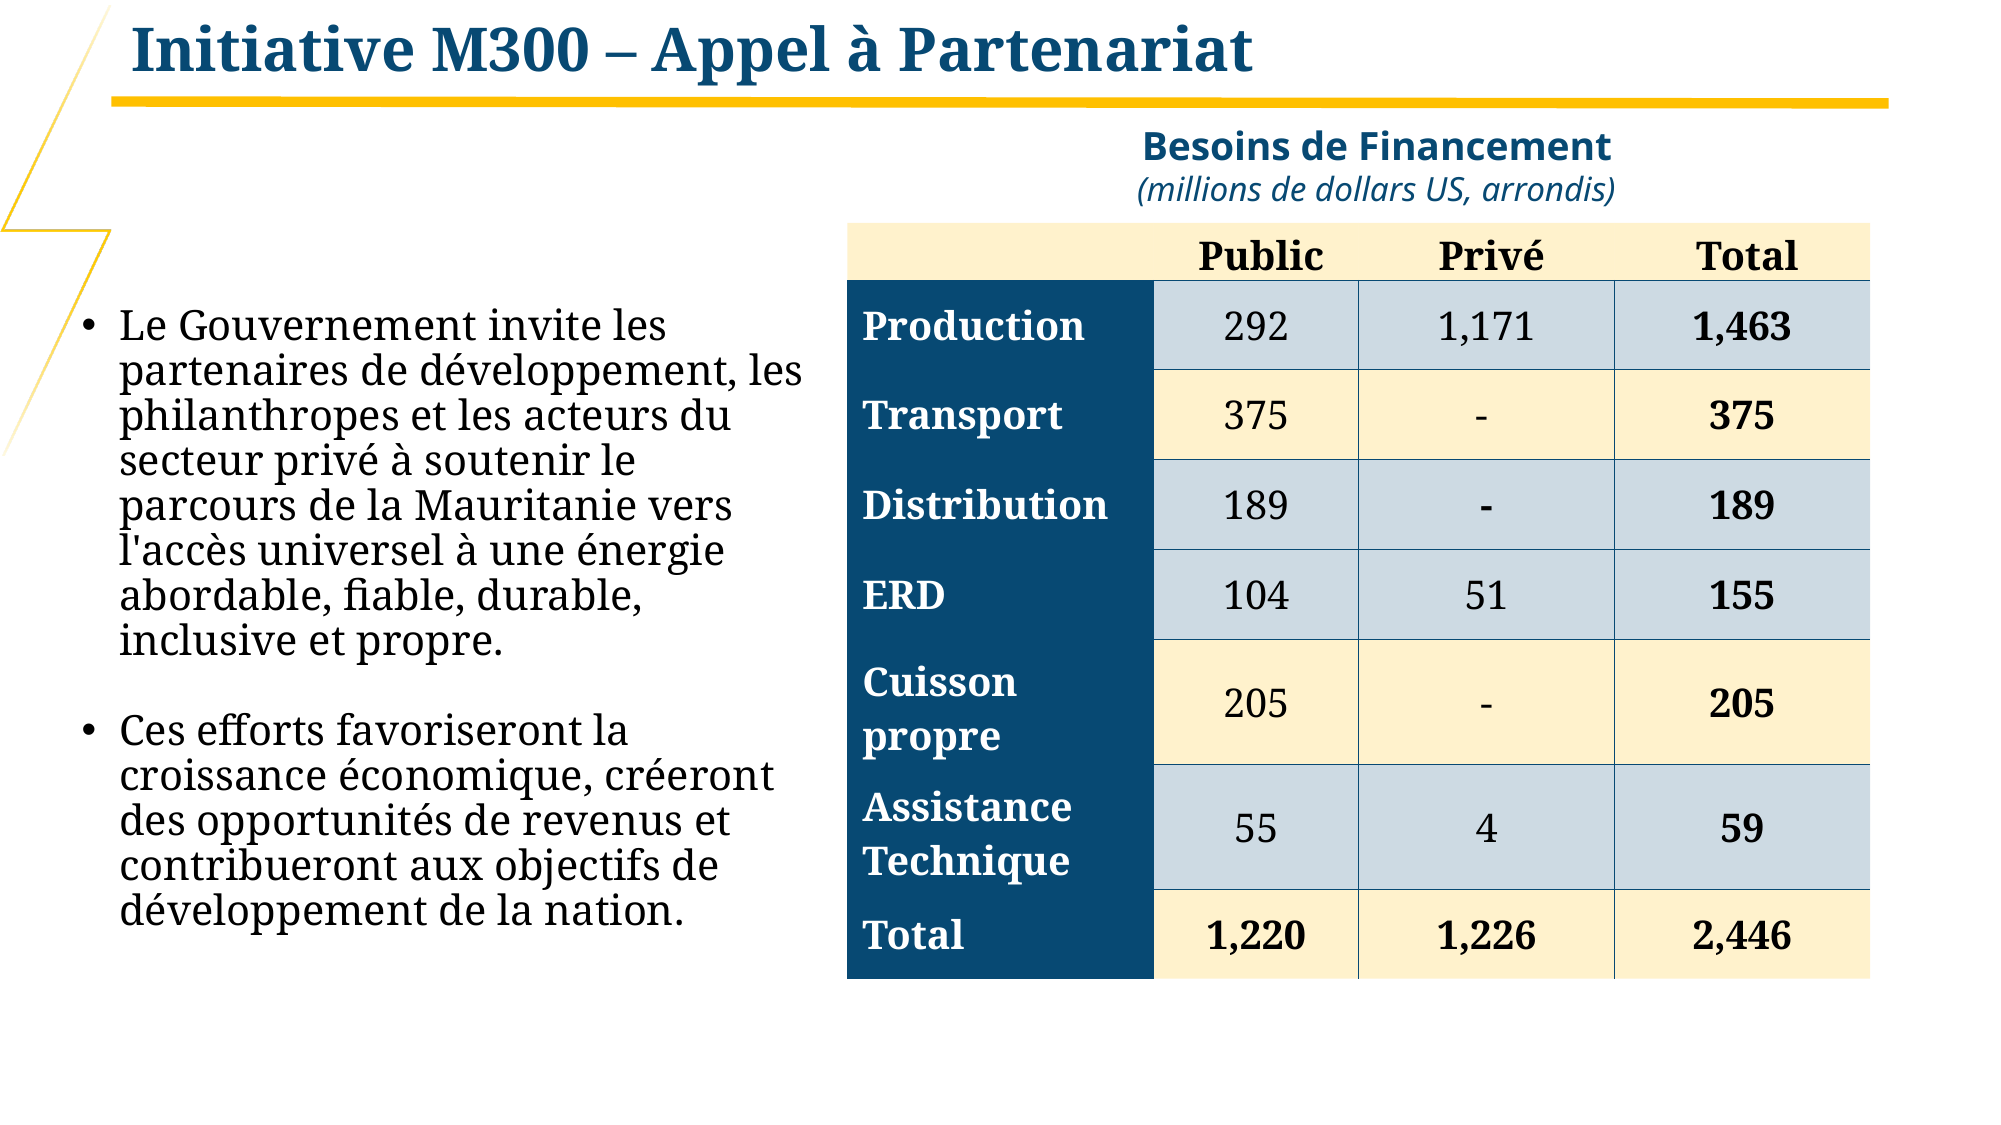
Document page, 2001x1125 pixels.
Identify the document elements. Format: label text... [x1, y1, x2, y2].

list Le Gouvernement invite les partenaires de développement, les philanthropes et les acteurs du secteur privé à soutenir le parcours de la Mauritanie vers l'accès universel à une énergie abordable, fiable, durable, inclusive et propre. Ces efforts favoriseront la croissance économique, créeront des opportunités de revenus et contribueront aux objectifs de développement de la nation. [66, 297, 834, 954]
table_cell Total [847, 890, 1153, 979]
table_cell Transport [847, 370, 1153, 459]
table_cell 59 [1615, 765, 1870, 889]
table_cell 104 [1154, 550, 1358, 639]
table_cell Distribution [847, 460, 1153, 549]
table_cell - [1359, 640, 1614, 764]
table_cell 155 [1615, 550, 1870, 639]
table_cell 292 [1154, 281, 1358, 369]
title Initiative M300 – Appel à Partenariat [116, 1, 1903, 102]
table_cell 205 [1154, 640, 1358, 764]
table_cell 51 [1359, 550, 1614, 639]
table_cell 2,446 [1615, 890, 1870, 979]
table_header Total [1614, 223, 1870, 280]
table_cell 375 [1615, 370, 1870, 459]
table_cell 205 [1615, 640, 1870, 764]
table_cell 1,226 [1359, 890, 1614, 979]
table_header [847, 223, 1154, 280]
table_cell Production [847, 281, 1153, 369]
table_cell 375 [1154, 370, 1358, 459]
picture [0, 5, 112, 456]
table_cell Cuisson propre [847, 640, 1153, 764]
table_cell Assistance Technique [847, 765, 1153, 889]
table_cell 55 [1154, 765, 1358, 889]
table_cell - [1359, 370, 1614, 459]
table_cell 4 [1359, 765, 1614, 889]
text_box Besoins de Financement (millions de dollars US, arrondis) [848, 113, 1905, 216]
table_header Privé [1359, 223, 1614, 280]
table_cell 189 [1154, 460, 1358, 549]
table_cell ERD [847, 550, 1153, 639]
table_cell 1,220 [1154, 890, 1358, 979]
table_cell 189 [1615, 460, 1870, 549]
table_cell 1,463 [1615, 281, 1870, 369]
table_cell 1,171 [1359, 281, 1614, 369]
table_cell - [1359, 460, 1614, 549]
table_header Public [1154, 223, 1359, 280]
